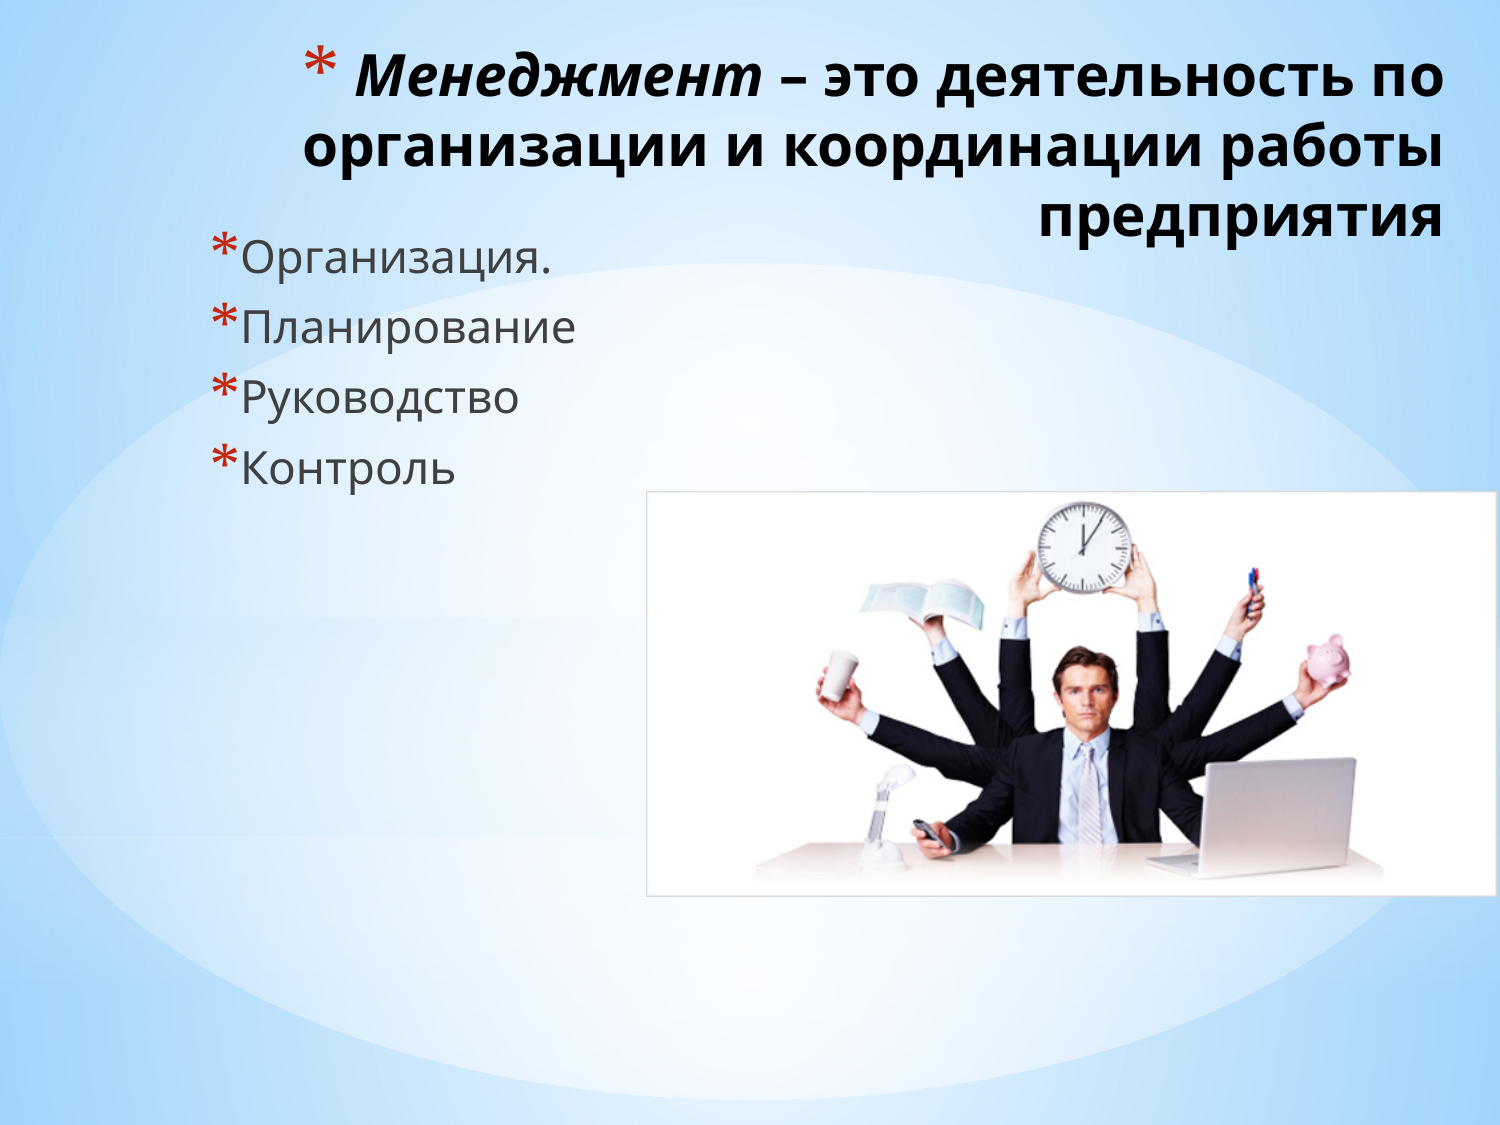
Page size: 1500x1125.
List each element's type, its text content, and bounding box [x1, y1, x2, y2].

picture [645, 491, 1497, 898]
title Менеджмент – это деятельность по организации и координации работы предприятия [230, 30, 1461, 219]
list Организация. Планирование Руководство Контроль [187, 219, 1128, 690]
